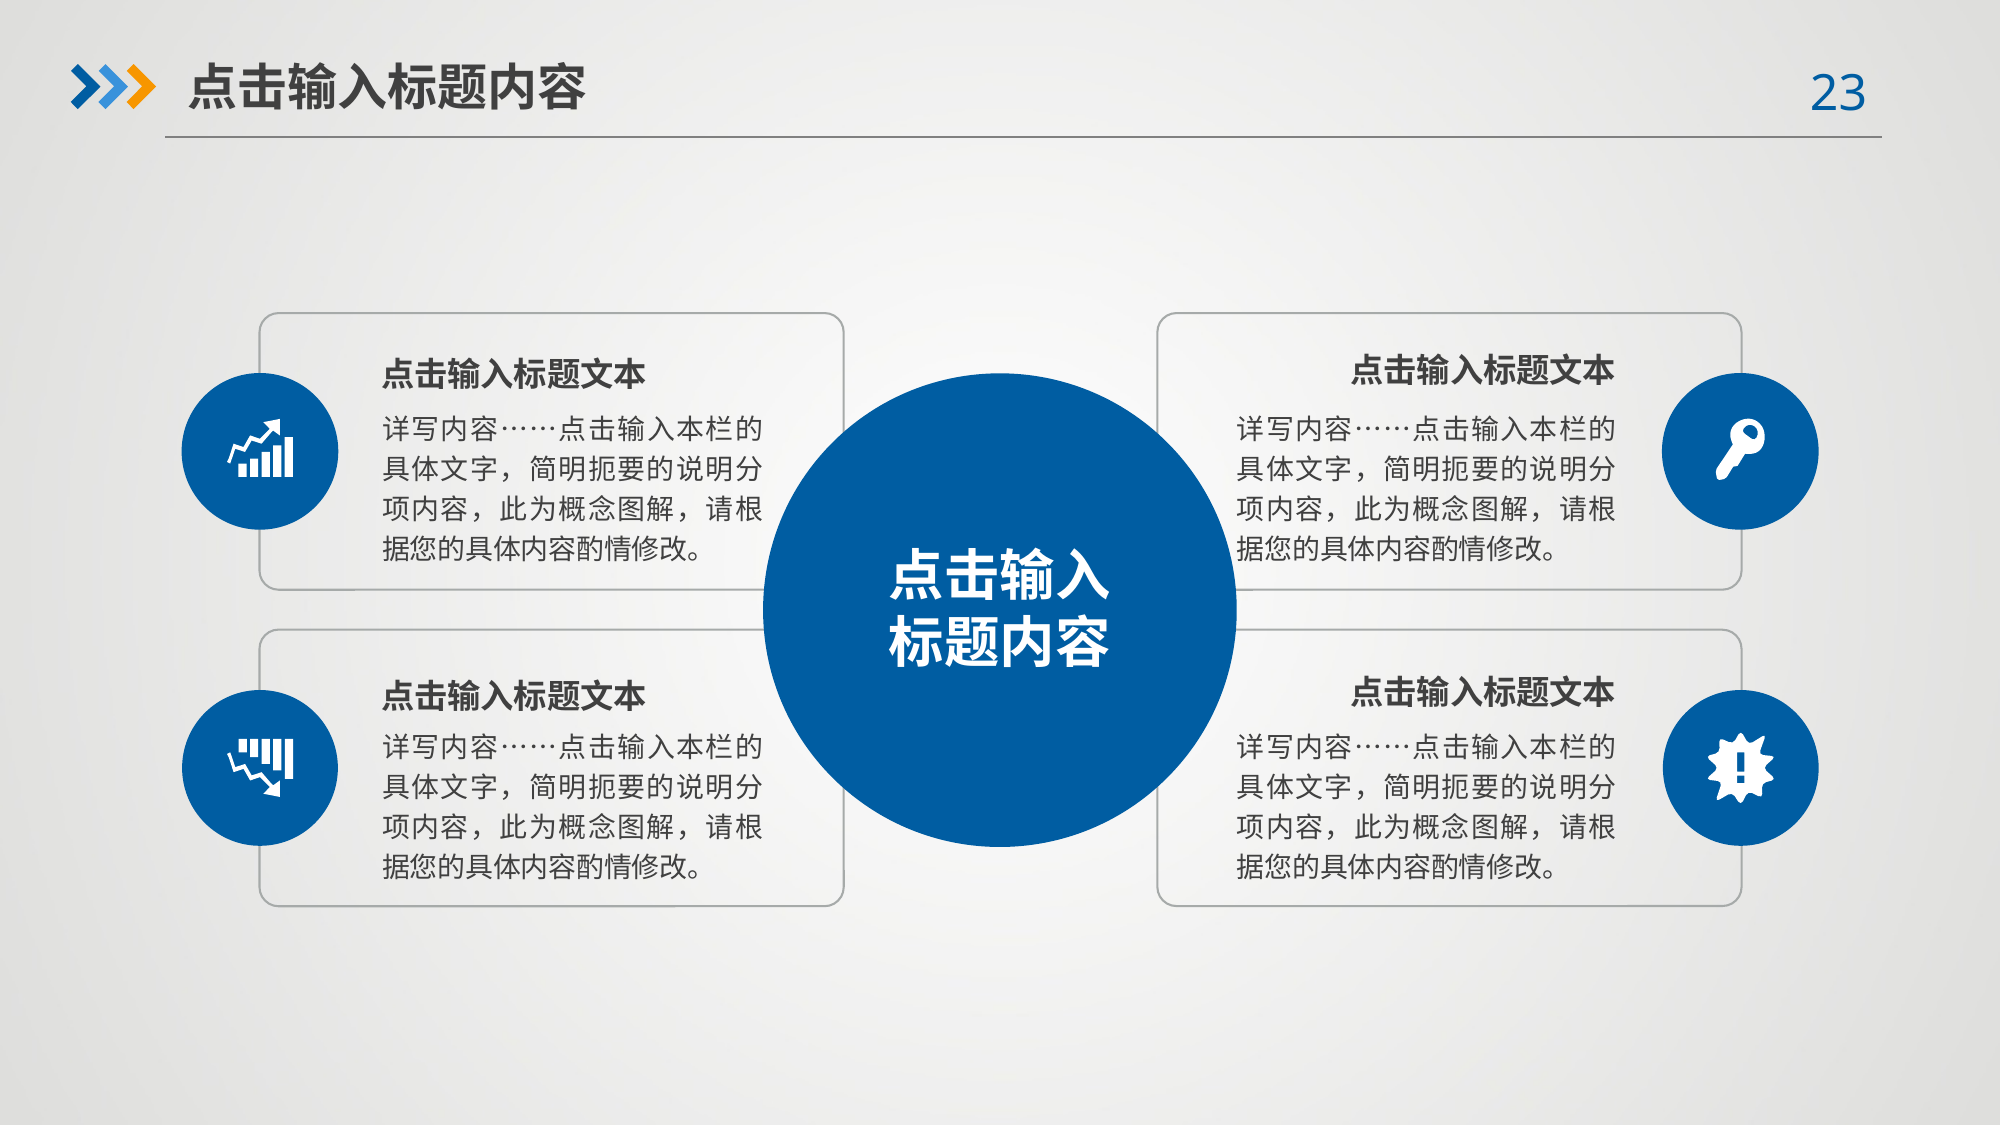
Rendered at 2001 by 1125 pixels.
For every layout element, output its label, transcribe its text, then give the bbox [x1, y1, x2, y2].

text_box 点击输入标题文本 [1309, 336, 1617, 403]
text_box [1661, 372, 1819, 530]
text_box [181, 372, 339, 530]
text_box [259, 313, 844, 590]
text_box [181, 689, 339, 847]
text_box 点击输入标题内容 [874, 554, 1126, 659]
text_box [1662, 690, 1819, 846]
text_box 详写内容……点击输入本栏的具体文字，简明扼要的说明分项内容，此为概念图解，请根据您的具体内容酌情修改。 [1236, 404, 1617, 489]
text_box [1707, 732, 1774, 804]
text_box [259, 629, 844, 907]
text_box [1157, 313, 1742, 590]
text_box [763, 373, 1237, 847]
text_box 详写内容……点击输入本栏的具体文字，简明扼要的说明分项内容，此为概念图解，请根据您的具体内容酌情修改。 [382, 404, 763, 489]
text_box [1157, 629, 1742, 907]
text_box 详写内容……点击输入本栏的具体文字，简明扼要的说明分项内容，此为概念图解，请根据您的具体内容酌情修改。 [1236, 722, 1617, 803]
text_box 详写内容……点击输入本栏的具体文字，简明扼要的说明分项内容，此为概念图解，请根据您的具体内容酌情修改。 [382, 722, 763, 803]
text_box 点击输入标题内容 [187, 43, 654, 127]
text_box 点击输入标题文本 [380, 658, 688, 725]
picture [0, 0, 2000, 1125]
text_box 点击输入标题文本 [1309, 658, 1617, 725]
text_box 点击输入标题文本 [380, 336, 688, 403]
